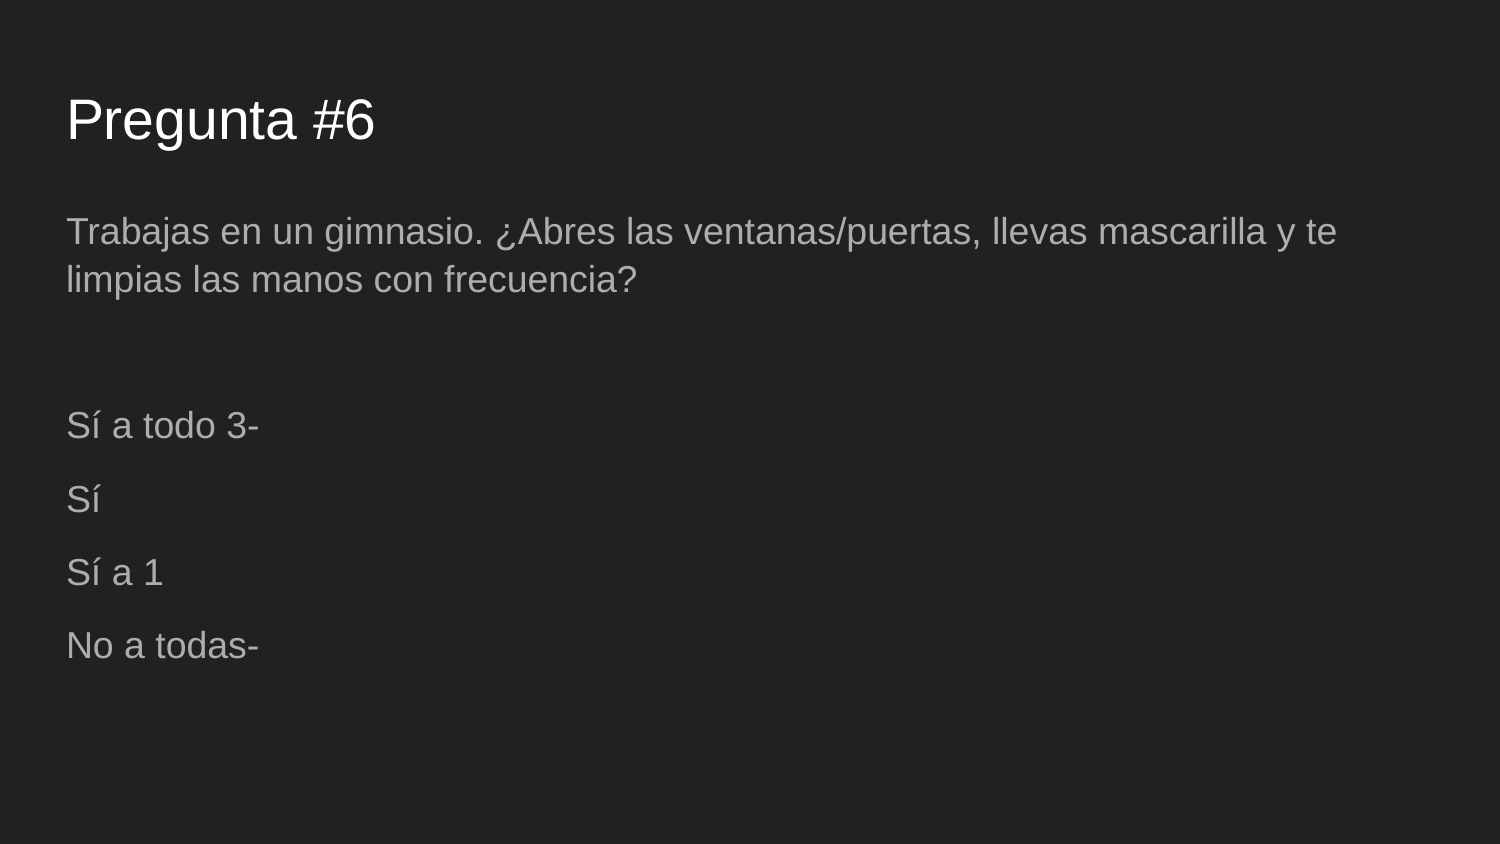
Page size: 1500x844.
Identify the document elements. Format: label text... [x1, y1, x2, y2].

list Trabajas en un gimnasio. ¿Abres las ventanas/puertas, llevas mascarilla y te limpias las manos con frecuencia? Sí a todo 3- Sí Sí a 1 No a todas- [51, 189, 1449, 750]
title Pregunta #6 [51, 72, 1449, 167]
